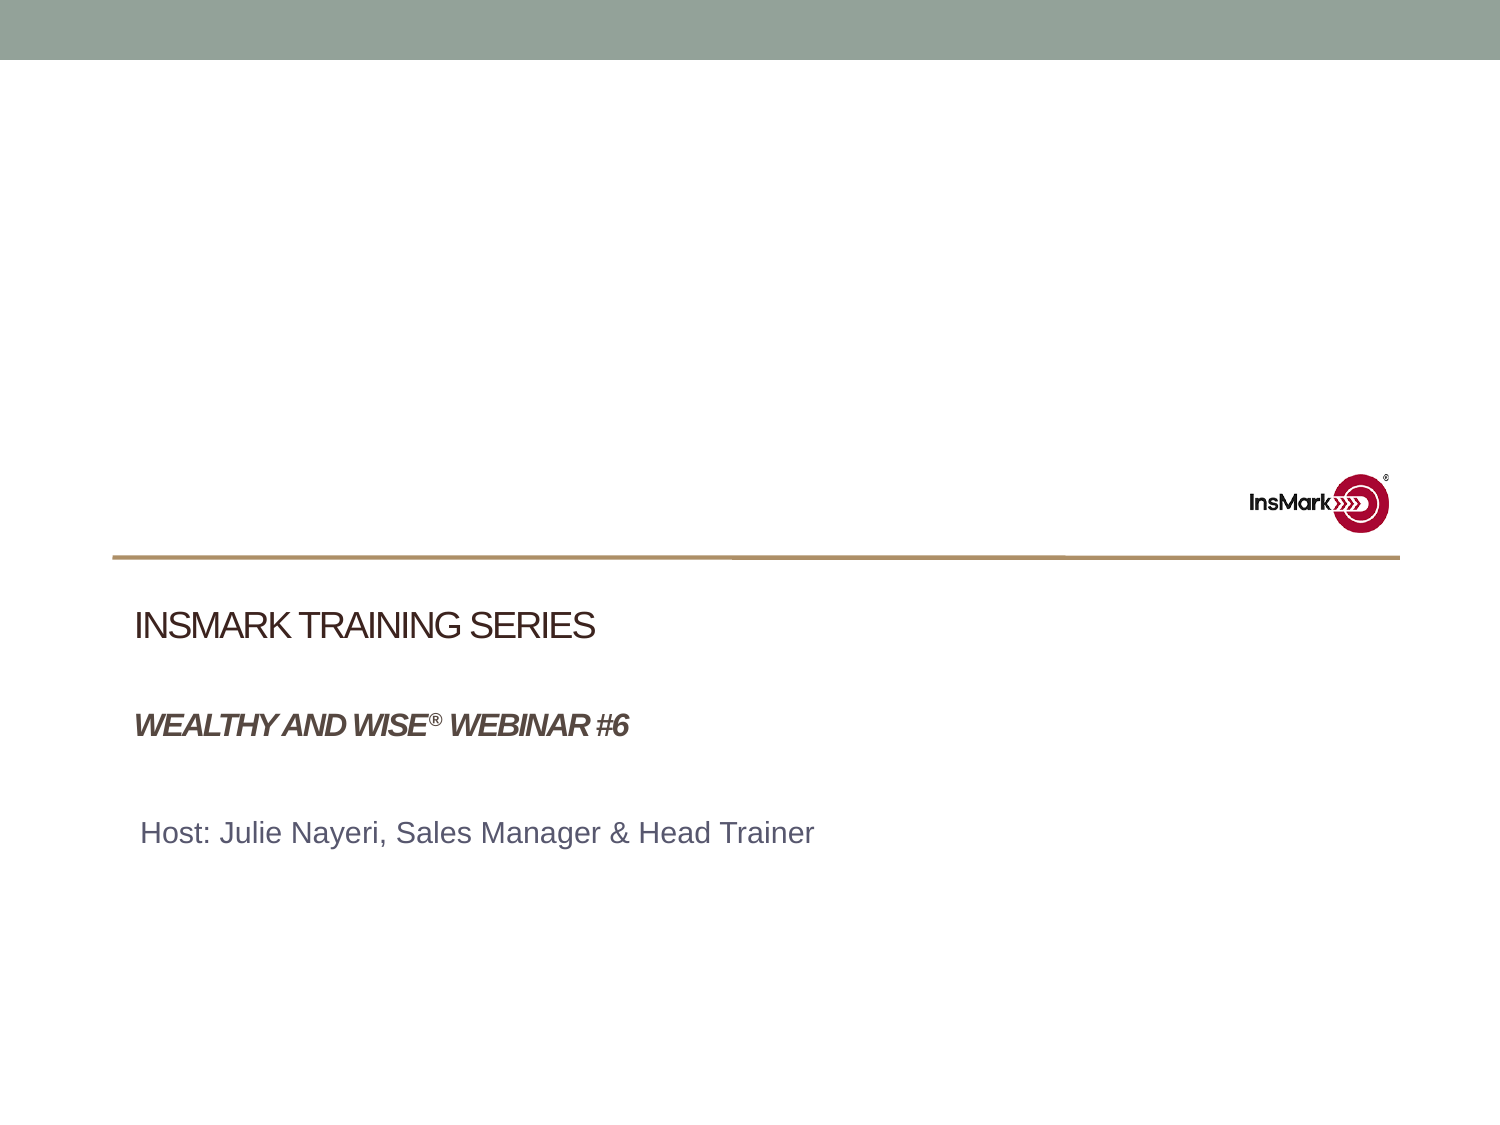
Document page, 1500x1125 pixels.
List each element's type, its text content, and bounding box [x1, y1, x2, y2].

title Insmark Training Series Wealthy and wise® Webinar #6 [118, 592, 1413, 750]
picture [1249, 474, 1390, 533]
subtitle Host: Julie Nayeri, Sales Manager & Head Trainer [125, 720, 1288, 858]
